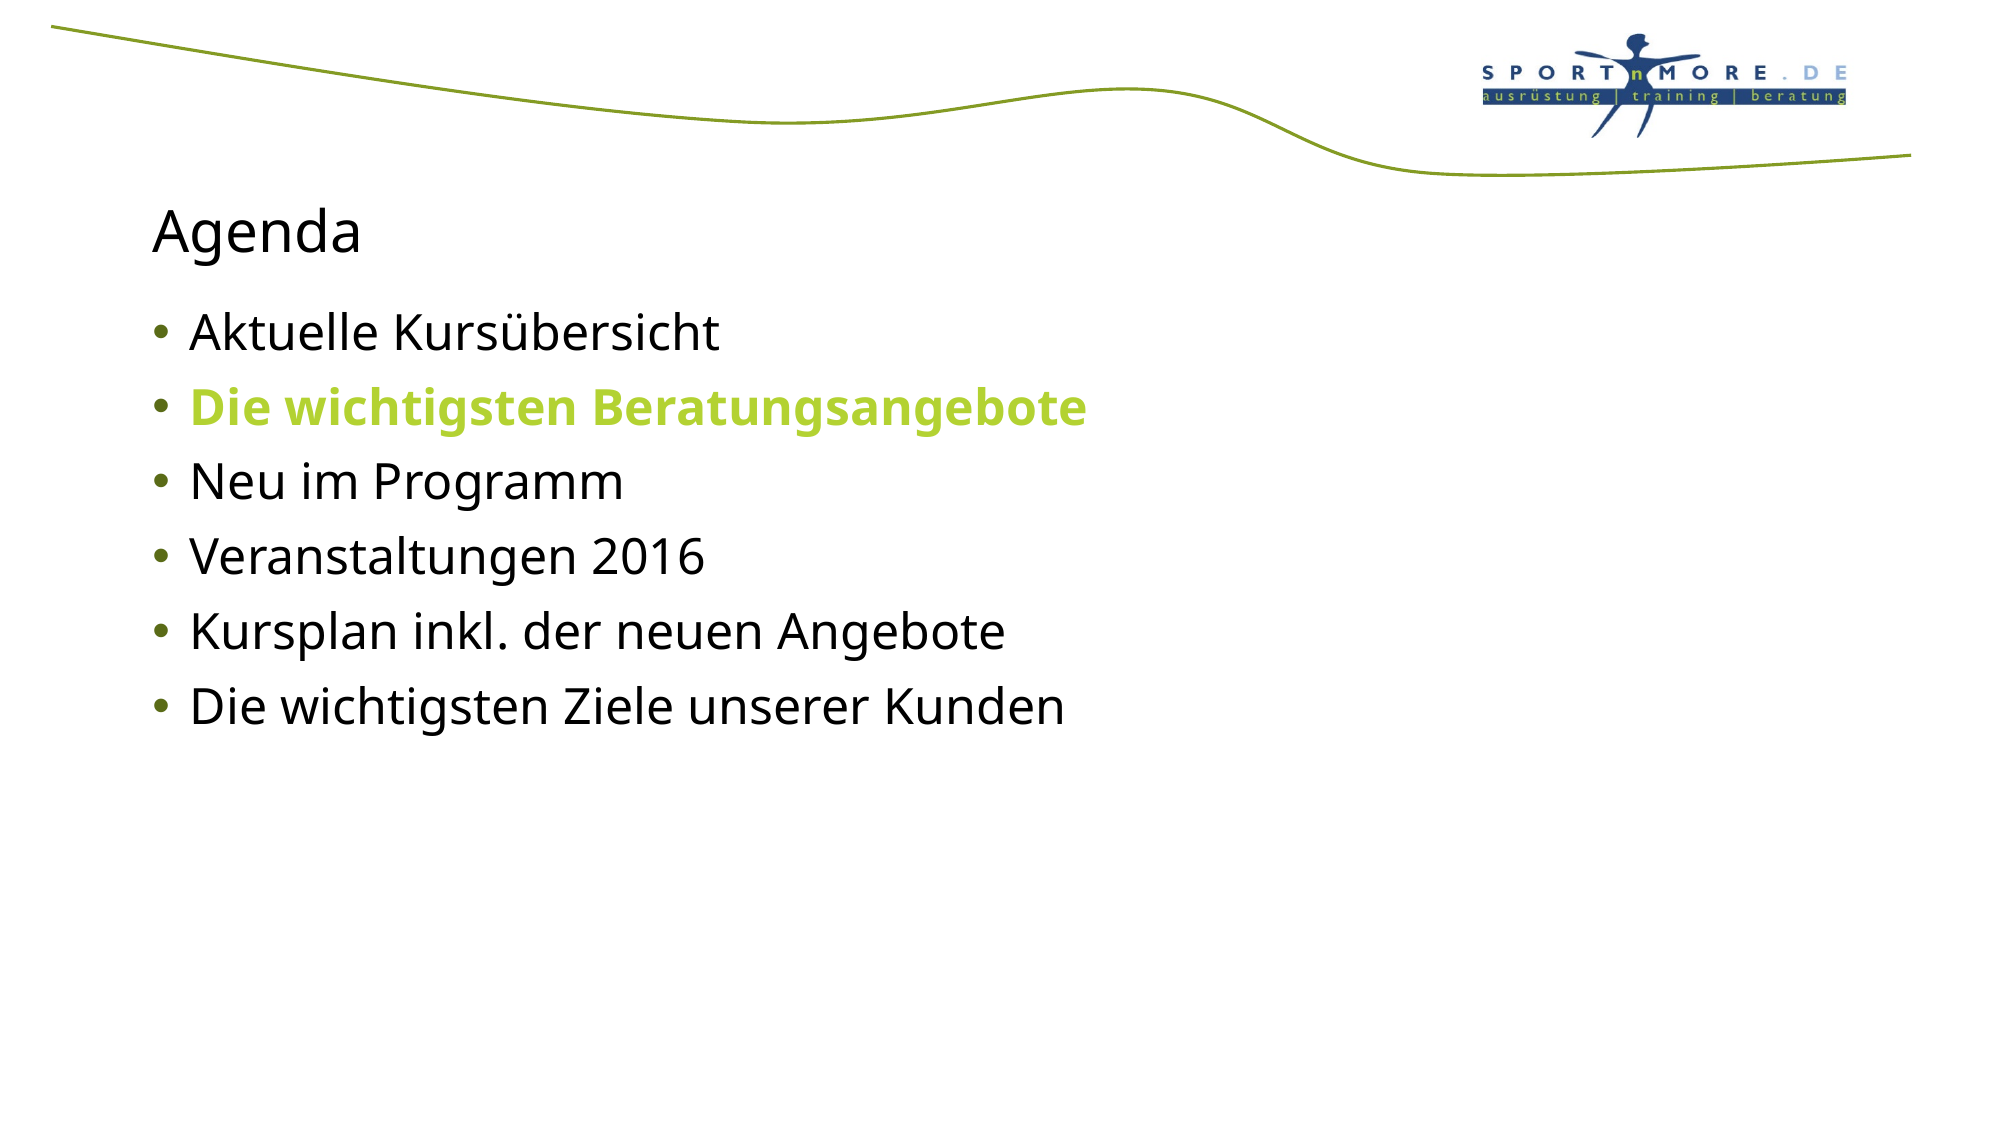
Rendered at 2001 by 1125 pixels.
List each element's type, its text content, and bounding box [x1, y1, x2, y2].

list Aktuelle Kursübersicht Die wichtigsten Beratungsangebote Neu im Programm Veranstaltungen 2016 Kursplan inkl. der neuen Angebote Die wichtigsten Ziele unserer Kunden [137, 299, 1863, 1014]
title Agenda [137, 188, 1863, 278]
picture [1481, 33, 1863, 138]
